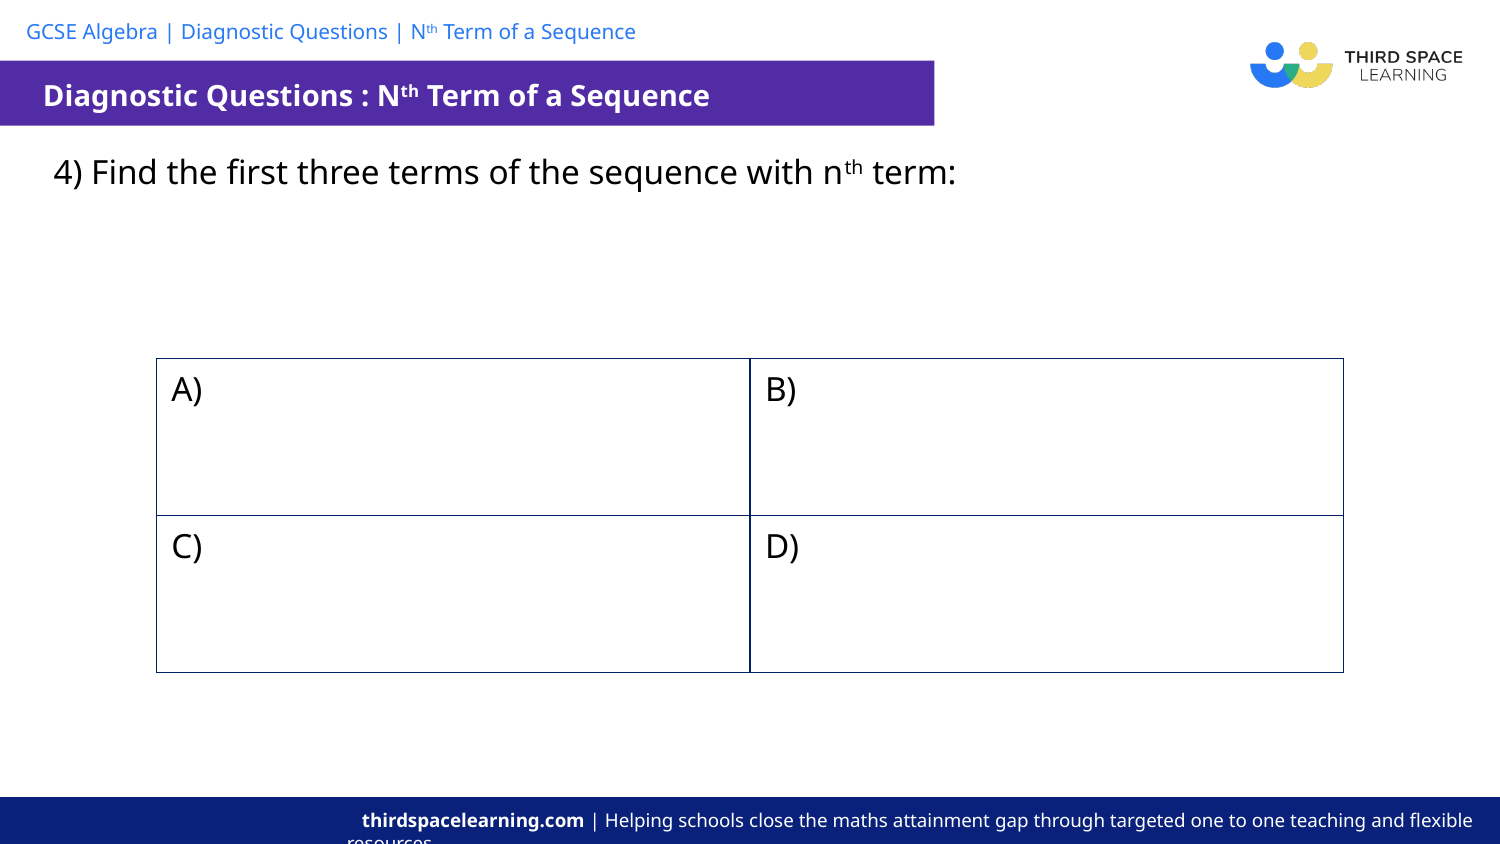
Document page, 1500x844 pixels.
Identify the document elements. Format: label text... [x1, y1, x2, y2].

picture [1250, 33, 1465, 99]
text_box Diagnostic Questions : Nth Term of a Sequence [27, 61, 849, 127]
